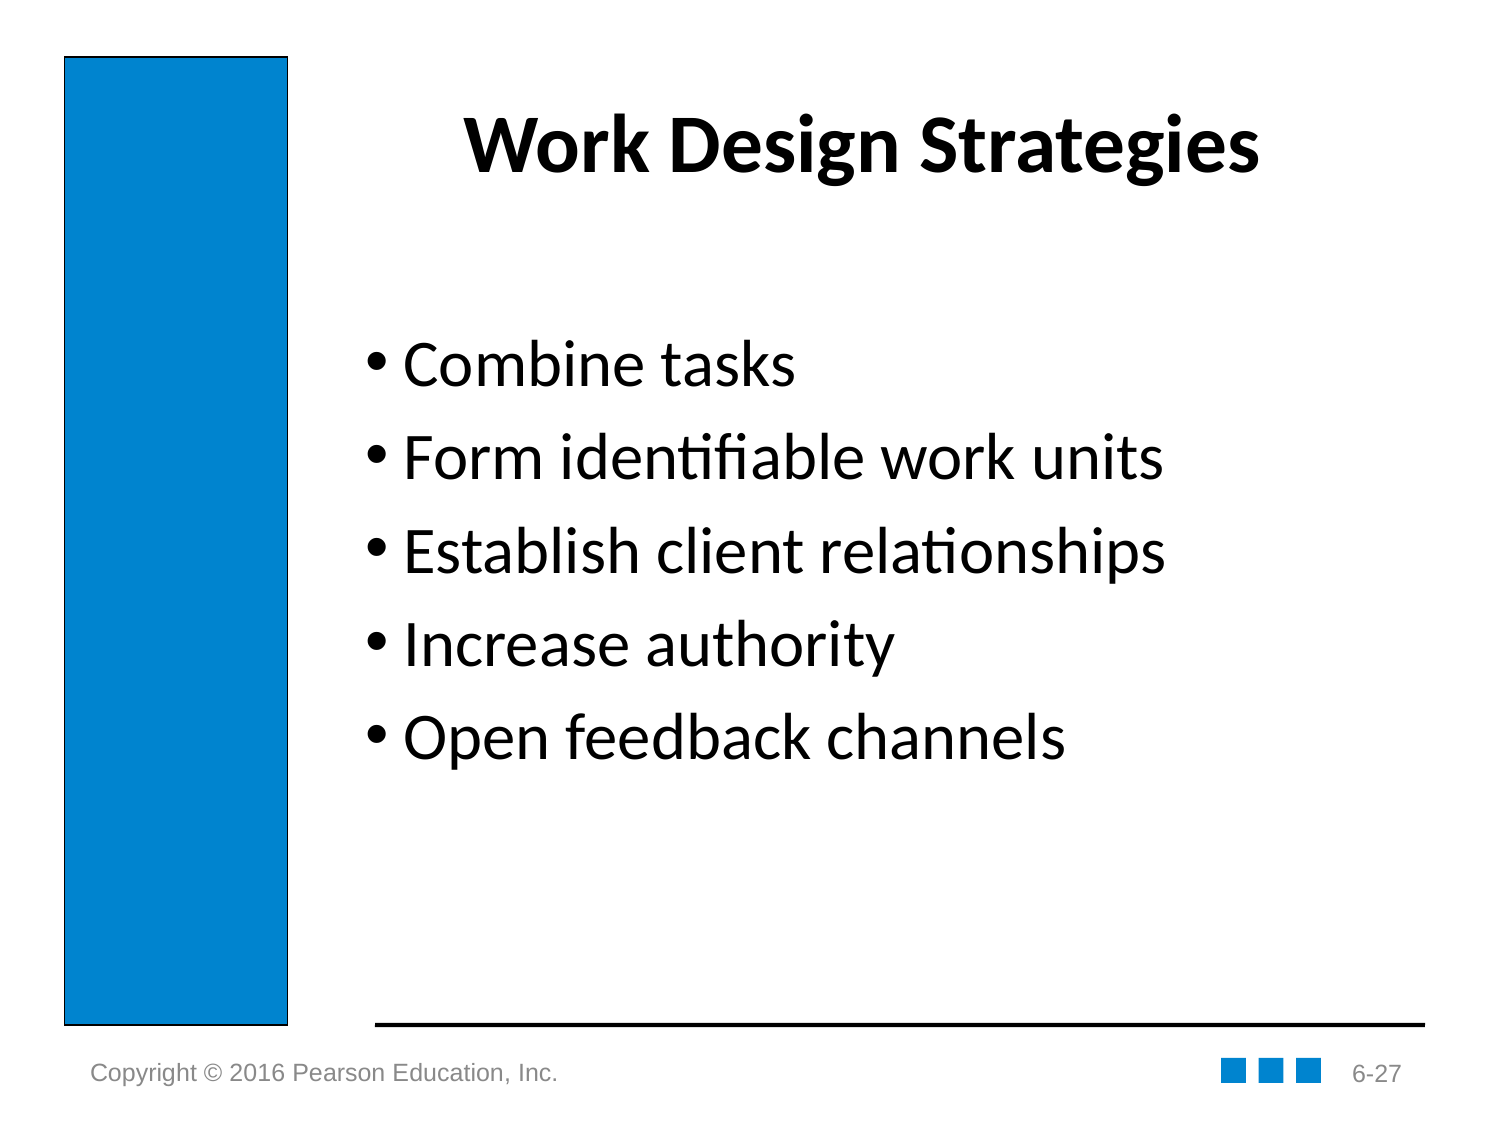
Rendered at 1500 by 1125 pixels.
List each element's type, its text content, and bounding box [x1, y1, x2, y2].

text_box Copyright © 2016 Pearson Education, Inc. [75, 1055, 625, 1088]
text_box [1221, 1057, 1246, 1083]
title Work Design Strategies [300, 45, 1425, 233]
text_box 6-27 [1333, 1050, 1421, 1095]
text_box [1258, 1057, 1284, 1083]
text_box [1296, 1057, 1321, 1083]
text_box [64, 56, 288, 1025]
list Combine tasks Form identifiable work units Establish client relationships Increase authority Open feedback channels [350, 312, 1388, 950]
